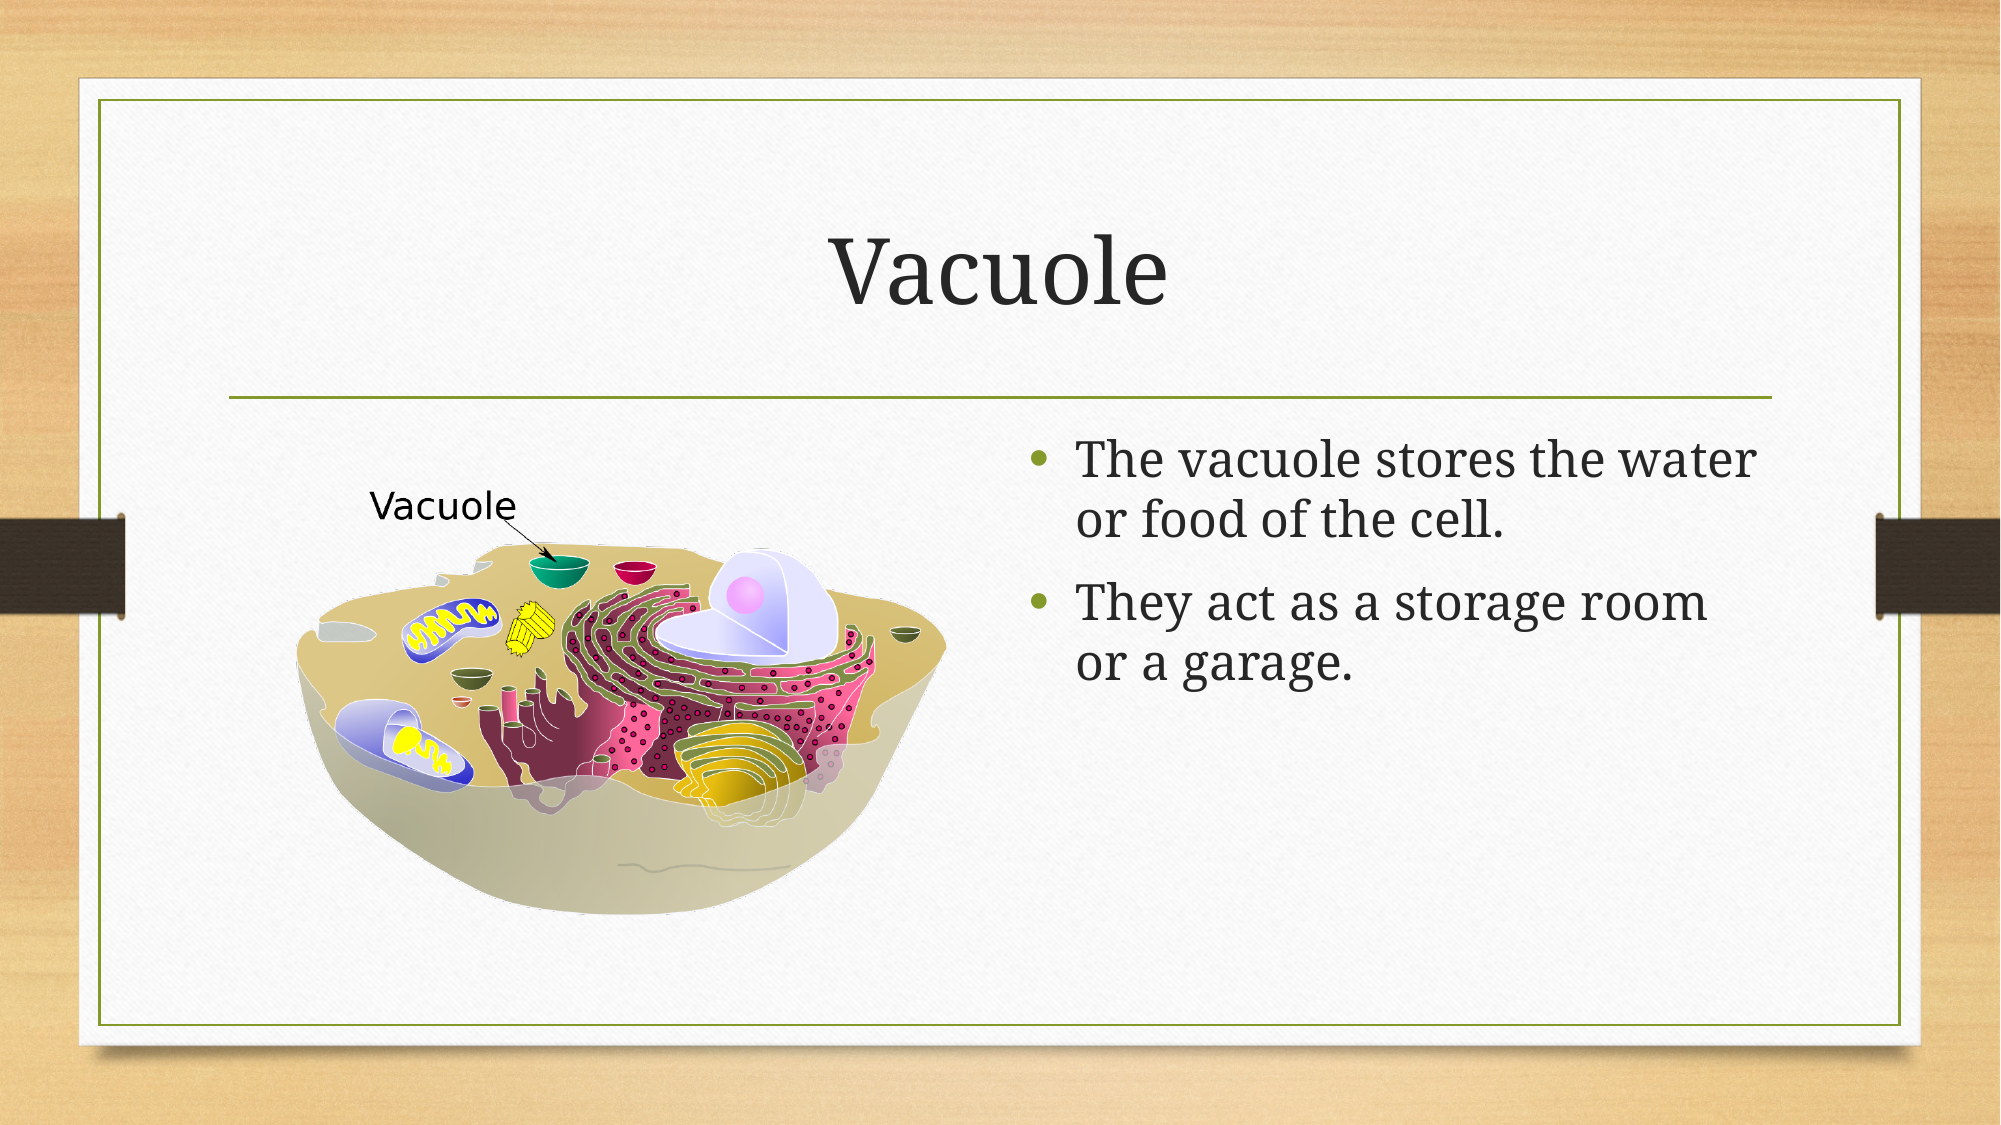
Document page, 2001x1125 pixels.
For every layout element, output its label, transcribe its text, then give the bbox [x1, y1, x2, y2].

list The vacuole stores the water or food of the cell. They act as a storage room or a garage. [1013, 420, 1788, 963]
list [212, 455, 988, 927]
picture [0, 0, 2001, 1125]
title Vacuole [212, 161, 1788, 375]
